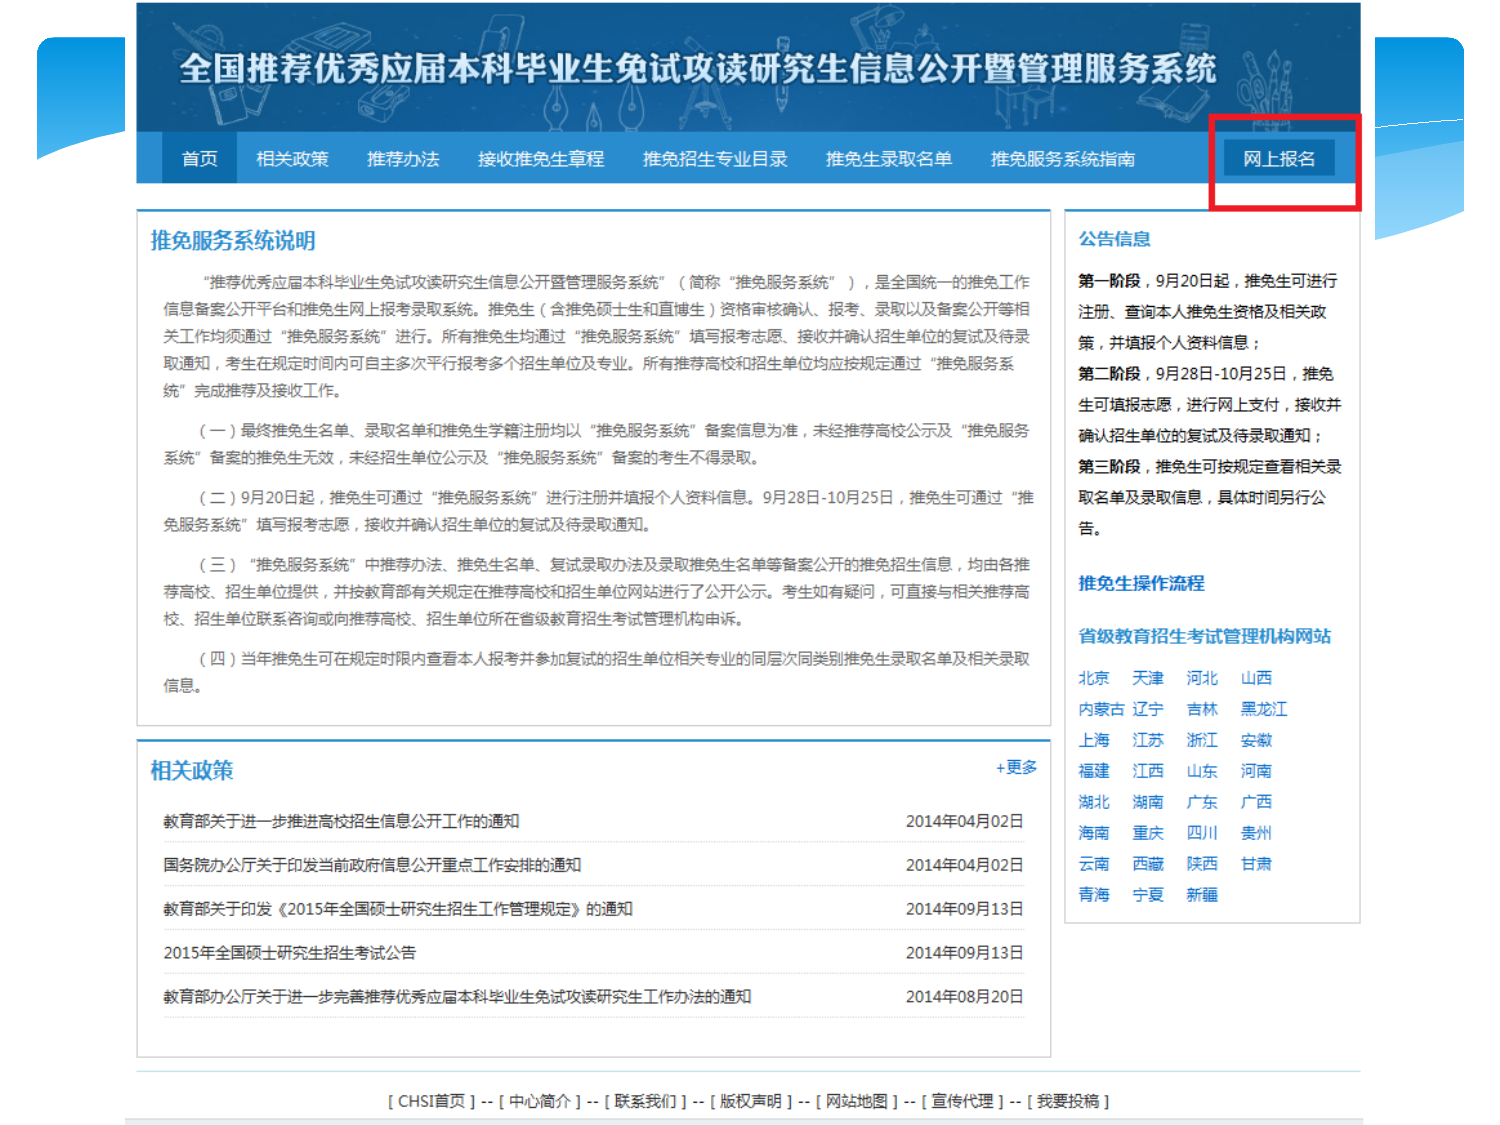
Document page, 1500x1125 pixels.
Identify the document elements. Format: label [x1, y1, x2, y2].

picture [124, 0, 1376, 1125]
